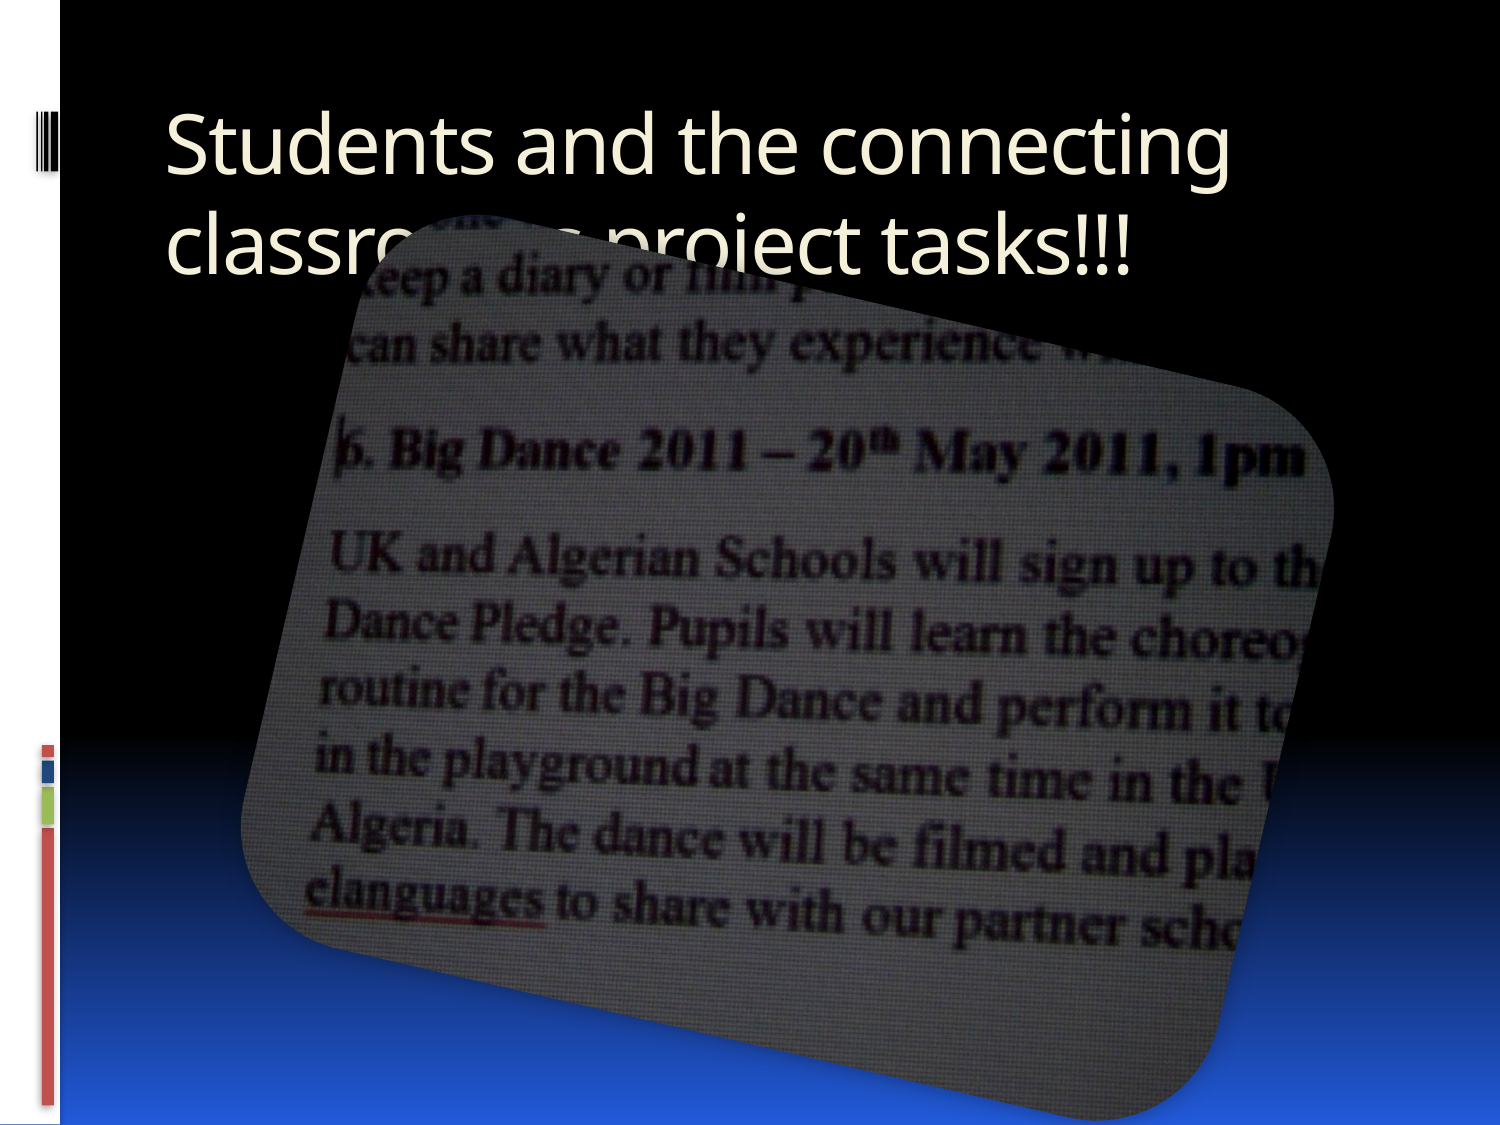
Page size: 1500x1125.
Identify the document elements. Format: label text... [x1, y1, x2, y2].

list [286, 292, 1288, 1044]
title Students and the connecting classrooms project tasks!!! [150, 83, 1425, 234]
